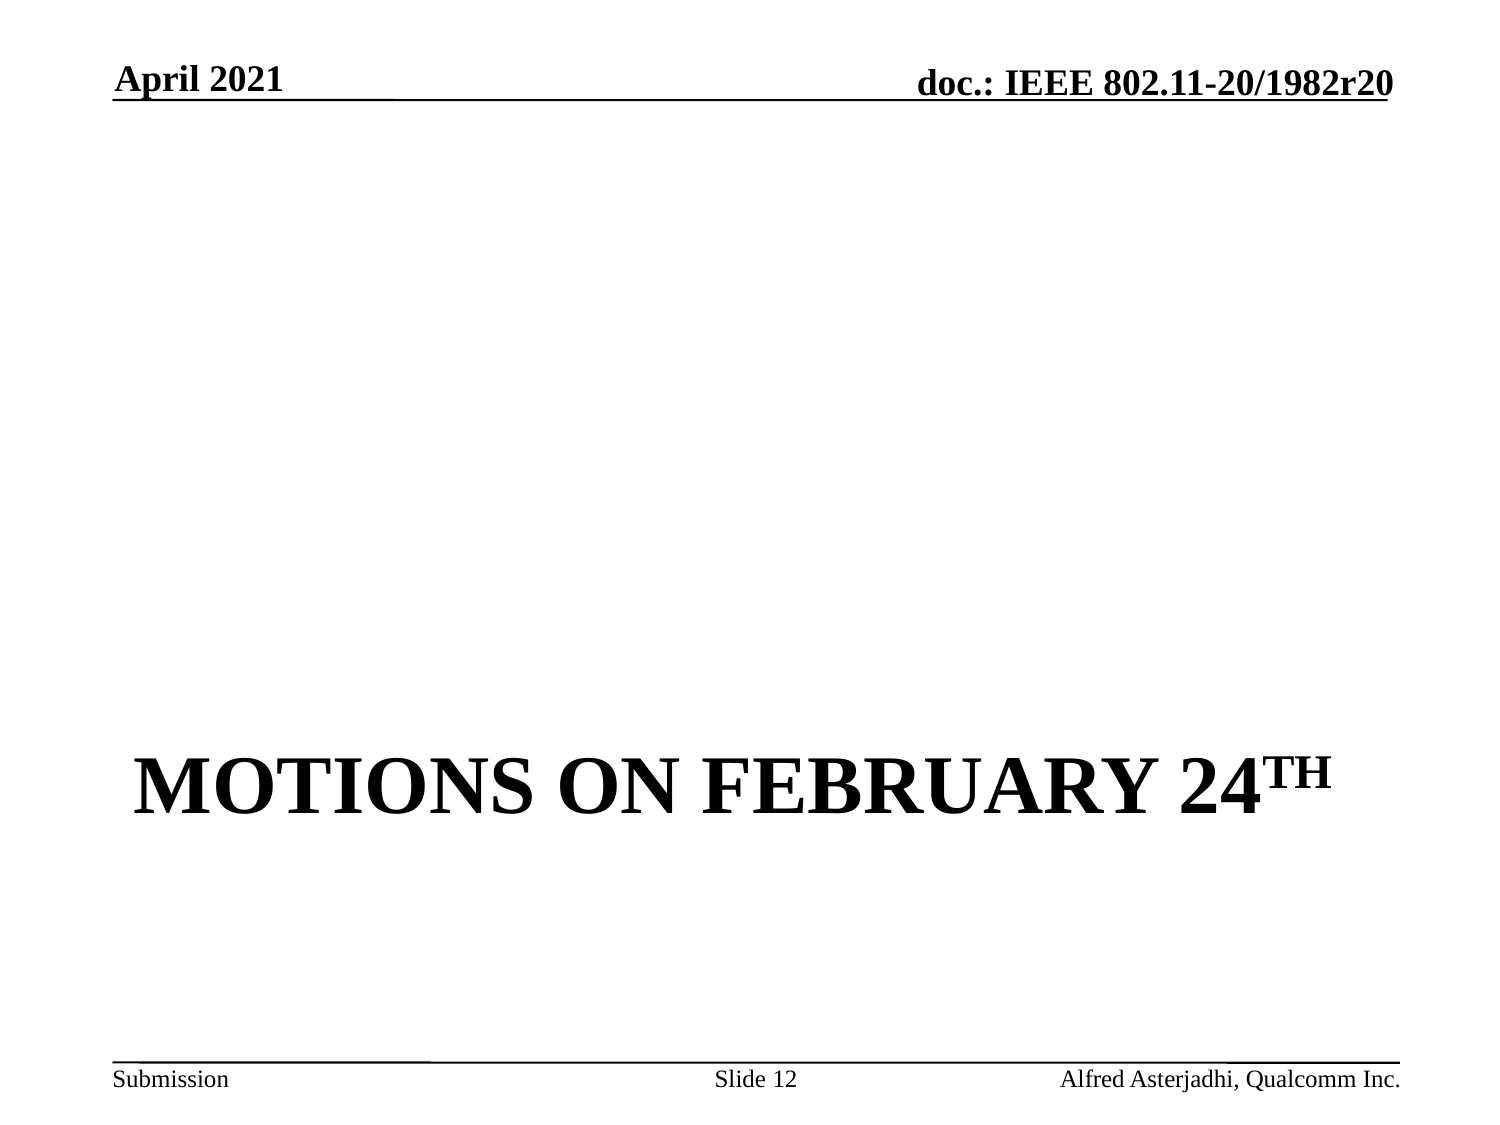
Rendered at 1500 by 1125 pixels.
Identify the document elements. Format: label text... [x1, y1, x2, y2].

title Motions on FEBRUARY 24th [118, 722, 1394, 947]
footer Alfred Asterjadhi, Qualcomm Inc. [878, 1061, 1402, 1093]
slide_number Slide 12 [712, 1061, 800, 1123]
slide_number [114, 54, 423, 100]
